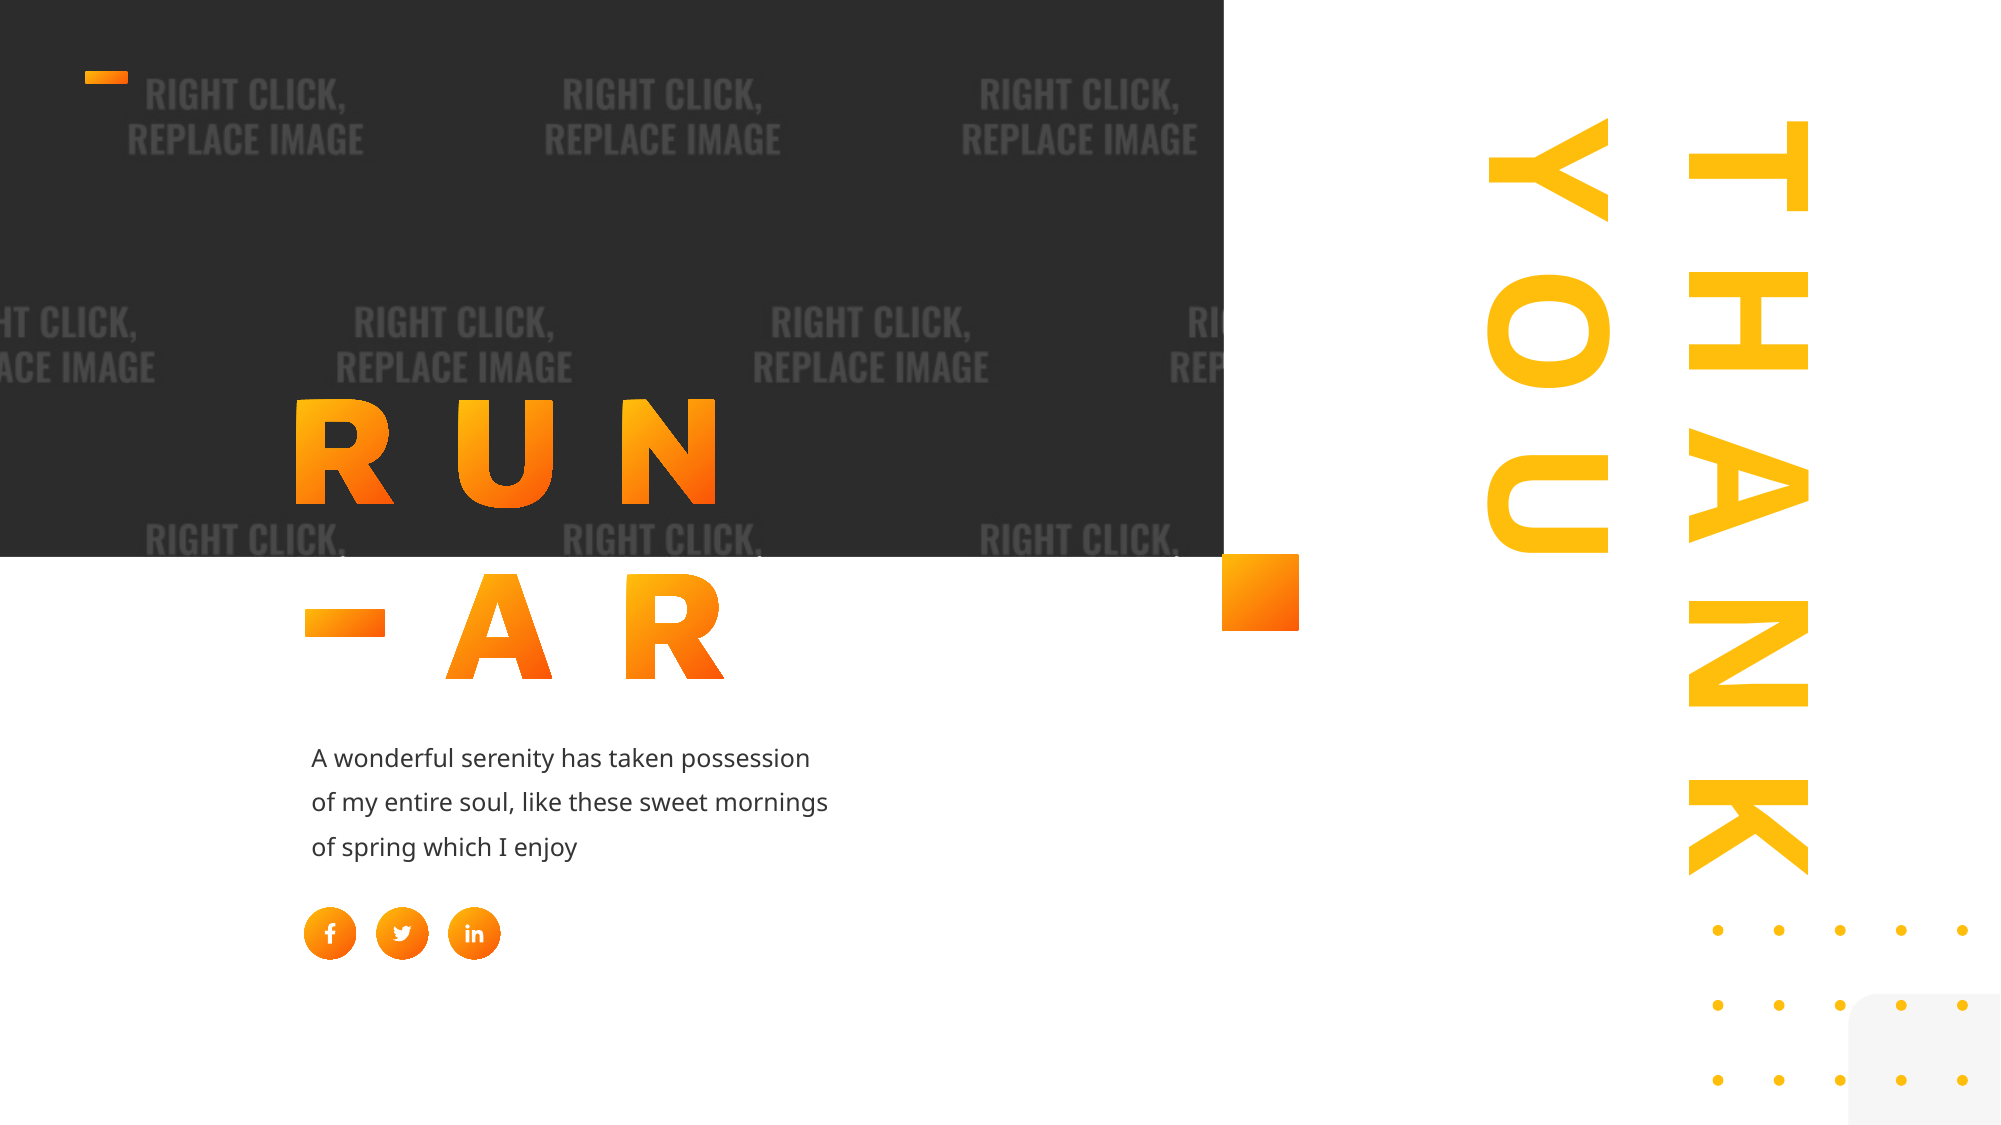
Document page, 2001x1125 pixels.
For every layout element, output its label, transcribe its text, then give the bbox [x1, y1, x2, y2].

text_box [376, 907, 429, 960]
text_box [304, 907, 356, 960]
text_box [448, 907, 501, 960]
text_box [296, 399, 724, 679]
list T H A N K Y O U [1444, 103, 1869, 1086]
picture [0, 0, 1224, 557]
text_box A wonderful serenity has taken possession of my entire soul, like these sweet mornings of spring which I enjoy [296, 719, 850, 870]
text_box [1221, 554, 1299, 632]
